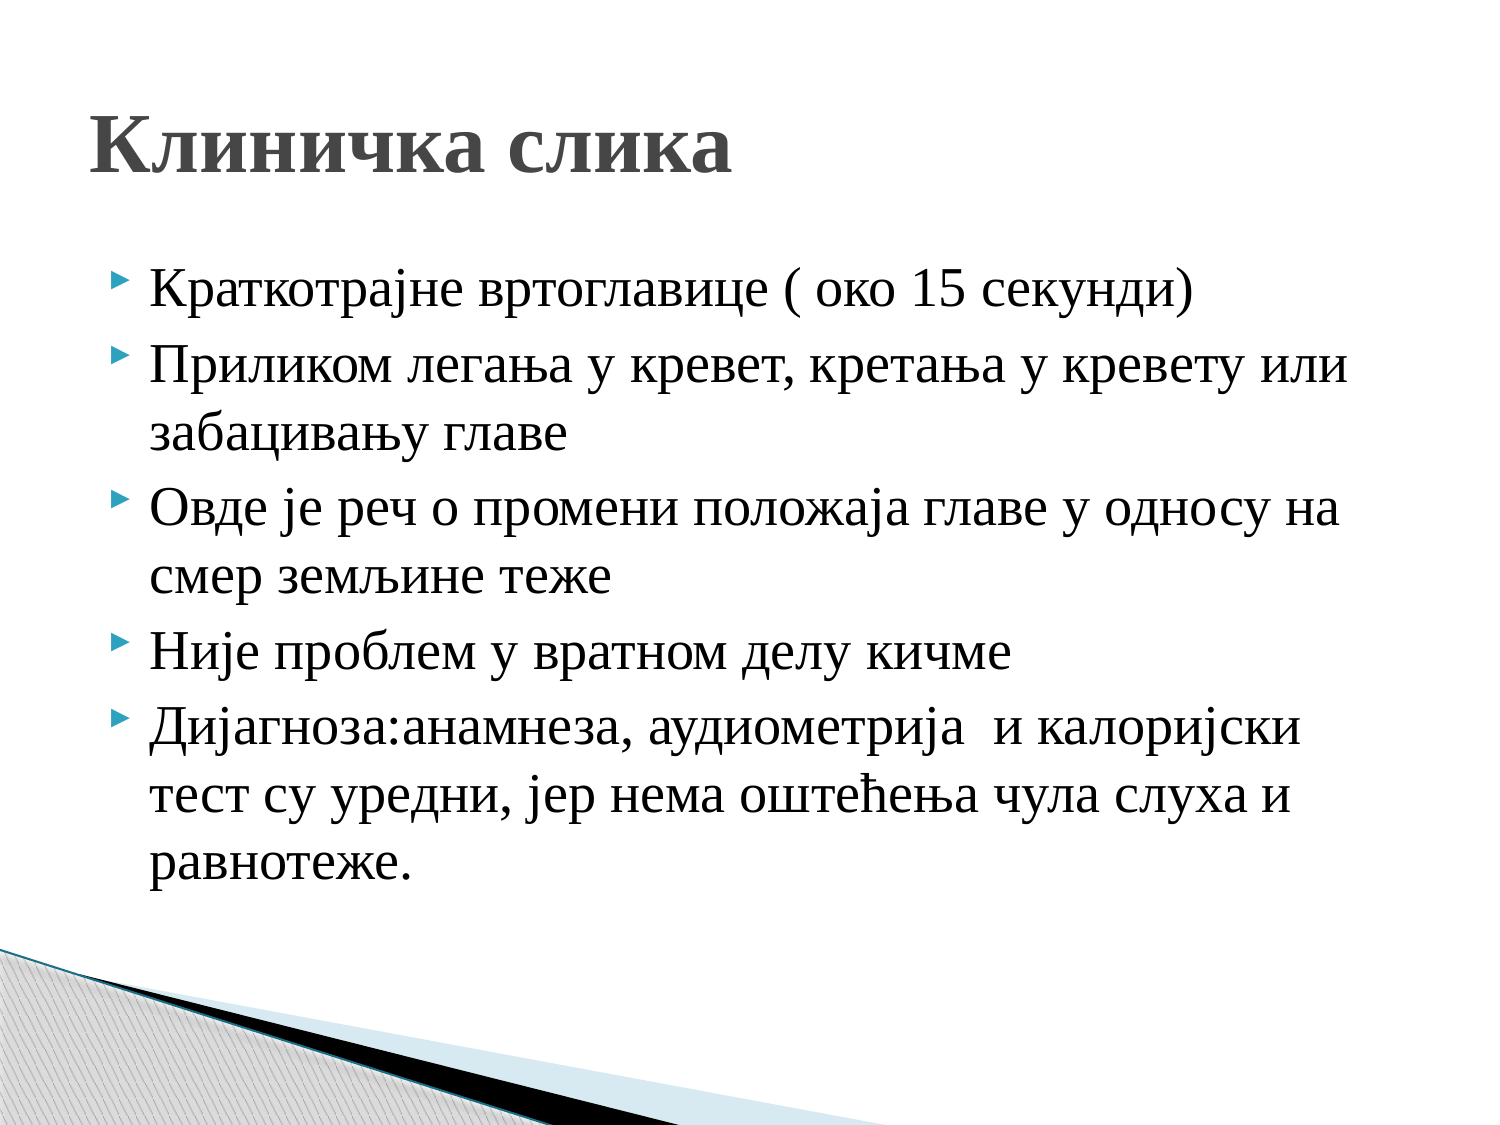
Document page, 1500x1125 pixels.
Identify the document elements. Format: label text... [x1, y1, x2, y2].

title Клиничка слика [75, 45, 1425, 233]
list Краткотрајне вртоглавице ( око 15 секунди) Приликом легања у кревет, кретања у кревету или забацивању главе Овде је реч о промени положаја главе у односу на смер земљине теже Није проблем у вратном делу кичме Дијагноза:анамнеза, аудиометрија и калоријски тест су уредни, јер нема оштећења чула слуха и равнотеже. [74, 242, 1426, 986]
